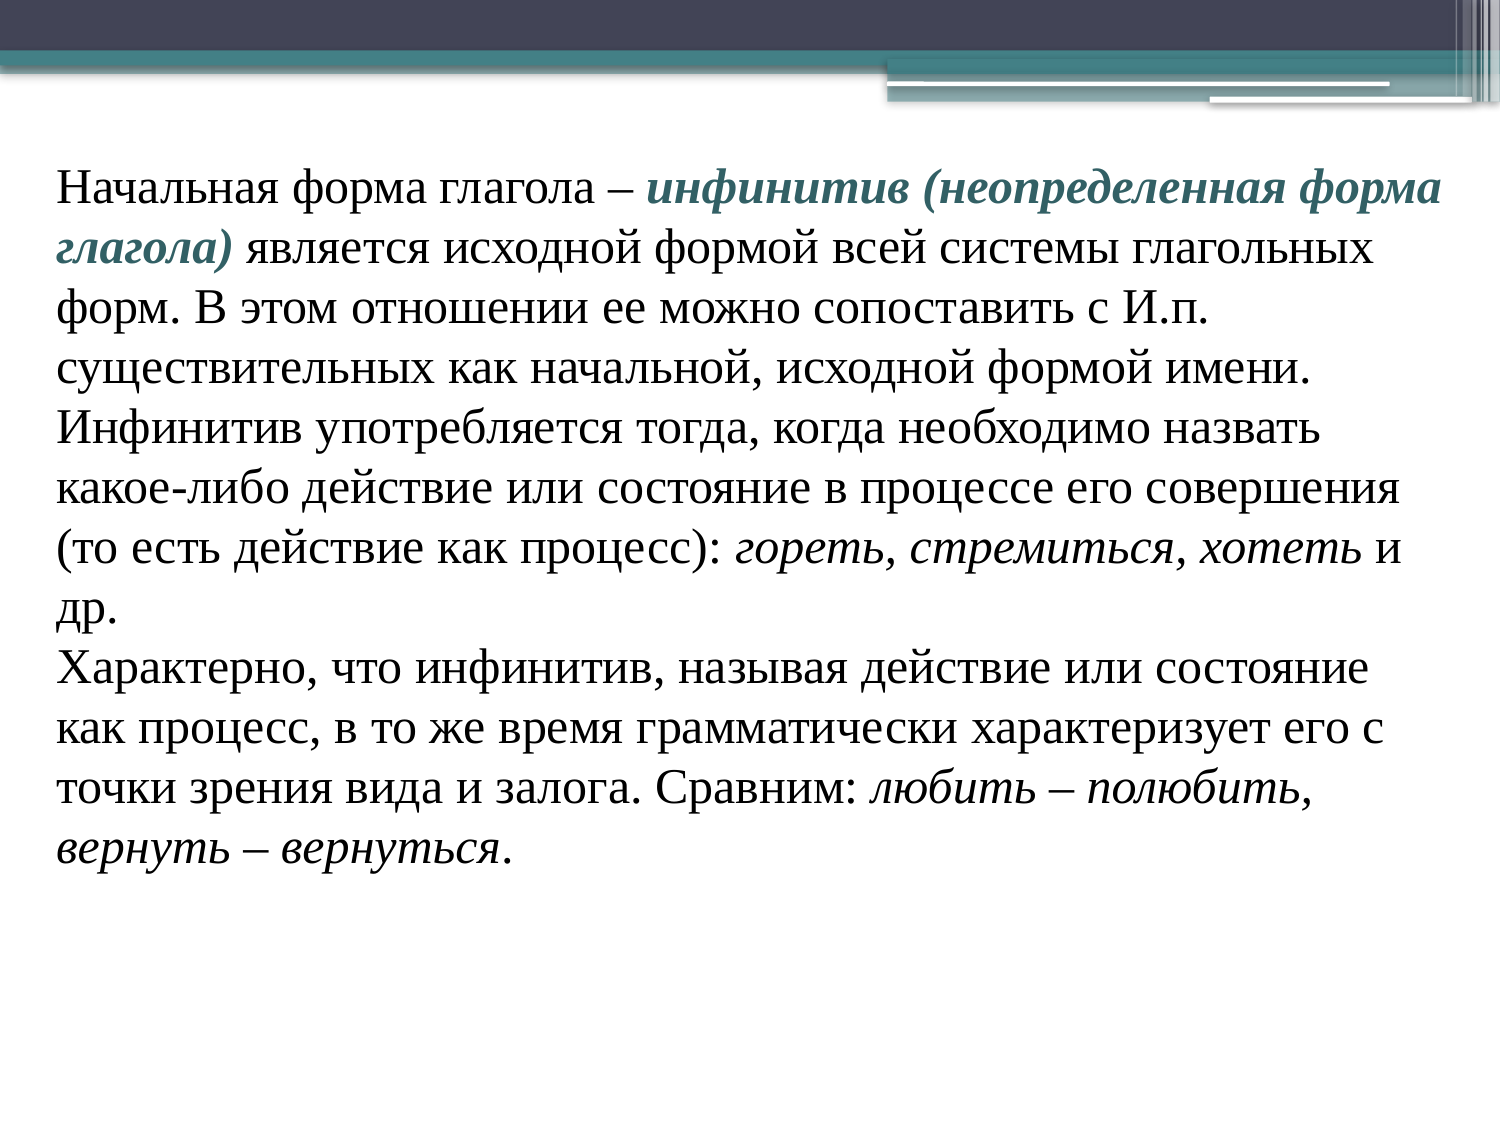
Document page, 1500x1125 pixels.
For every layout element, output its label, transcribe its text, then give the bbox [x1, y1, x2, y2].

text_box Начальная форма глагола – инфинитив (неопределенная форма глагола) является исходной формой всей системы глагольных форм. В этом отношении ее можно сопоставить с И.п. существительных как начальной, исходной формой имени. Инфинитив употребляется тогда, когда необходимо назвать какое-либо действие или состояние в процессе его совершения (то есть действие как процесс): гореть, стремиться, хотеть и др. Характерно, что инфинитив, называя действие или состояние как процесс, в то же время грамматически характеризует его с точки зрения вида и залога. Сравним: любить – полюбить, вернуть – вернуться. [41, 145, 1459, 881]
